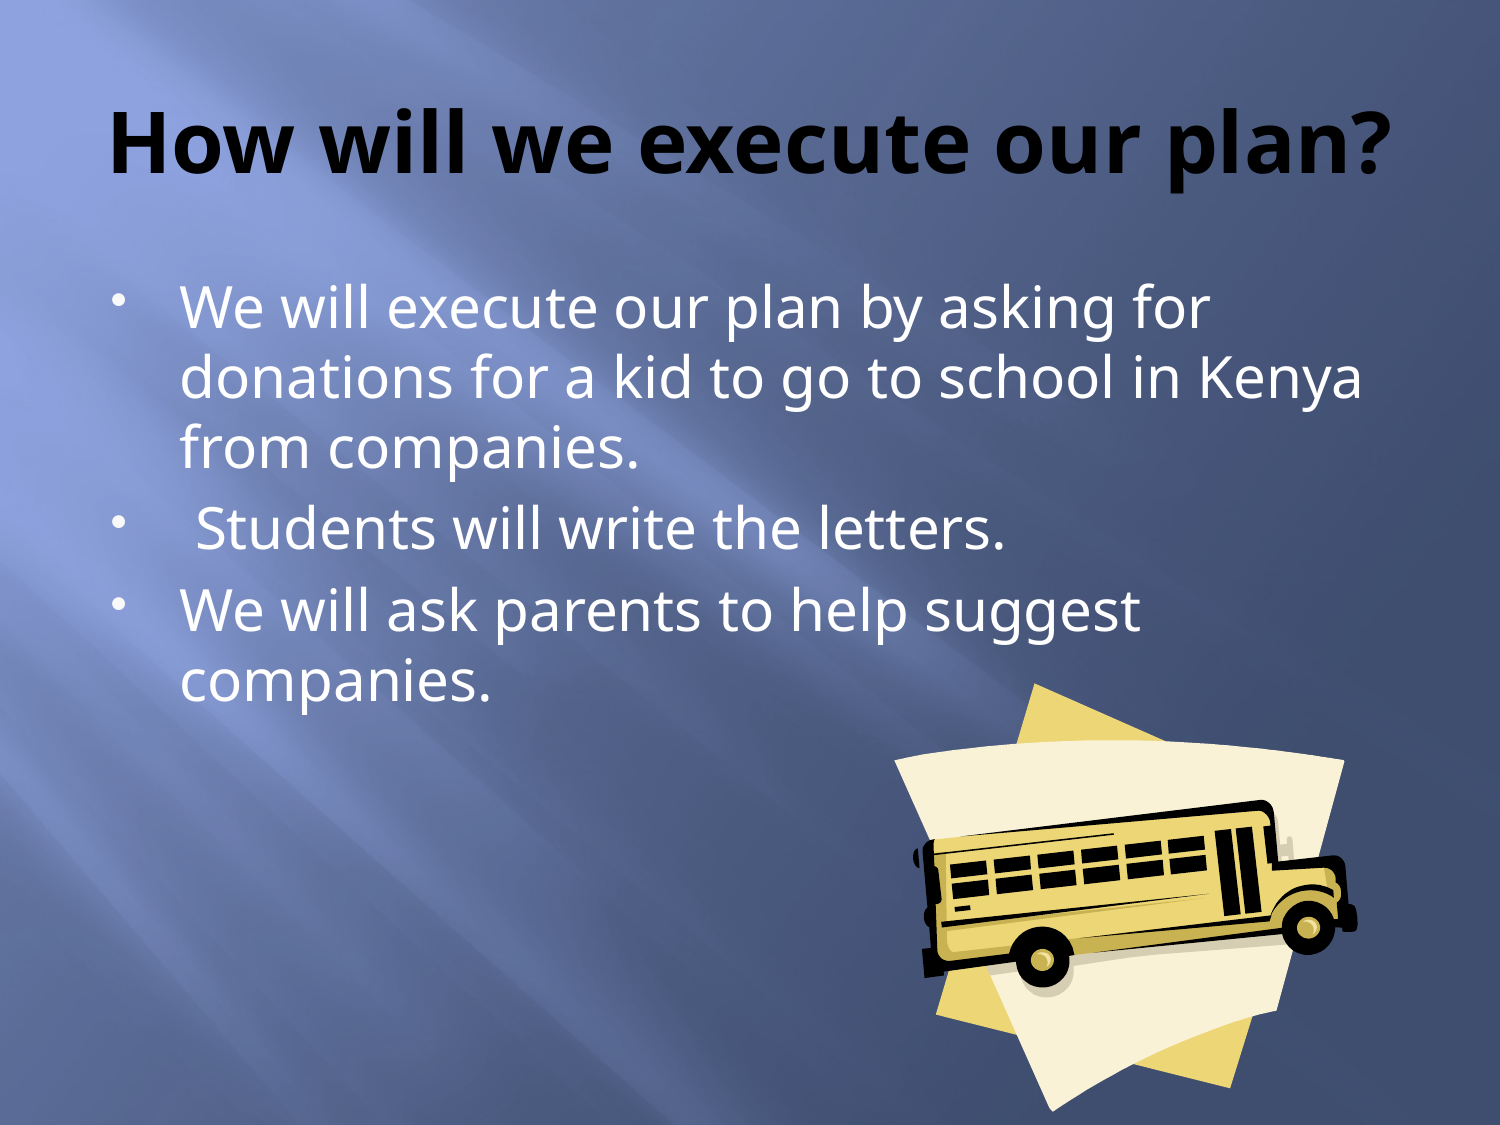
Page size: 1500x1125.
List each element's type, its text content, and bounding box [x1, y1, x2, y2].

list We will execute our plan by asking for donations for a kid to go to school in Kenya from companies. Students will write the letters. We will ask parents to help suggest companies. [75, 262, 1425, 1035]
title How will we execute our plan? [75, 45, 1425, 233]
picture [909, 673, 1358, 1102]
